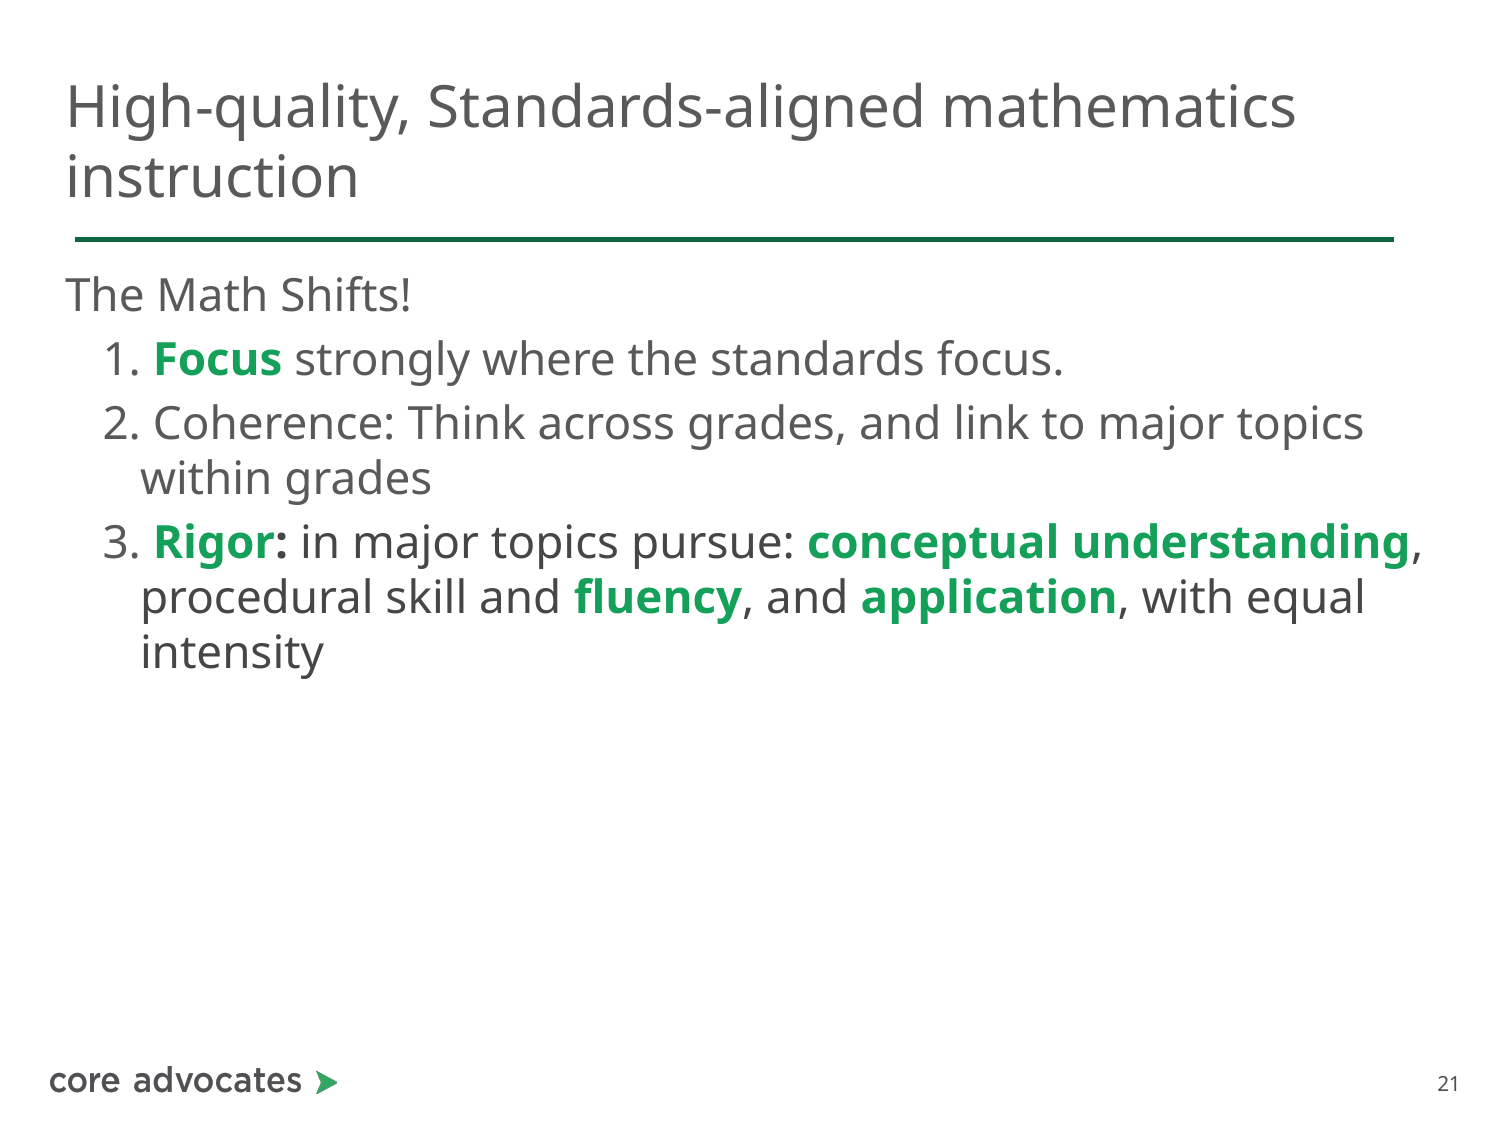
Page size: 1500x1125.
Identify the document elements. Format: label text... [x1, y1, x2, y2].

list The Math Shifts! Focus strongly where the standards focus. Coherence: Think across grades, and link to major topics within grades Rigor: in major topics pursue: conceptual understanding, procedural skill and fluency, and application, with equal intensity [50, 257, 1457, 1001]
picture [50, 1066, 337, 1094]
title High-quality, Standards-aligned mathematics instruction [50, 45, 1457, 233]
